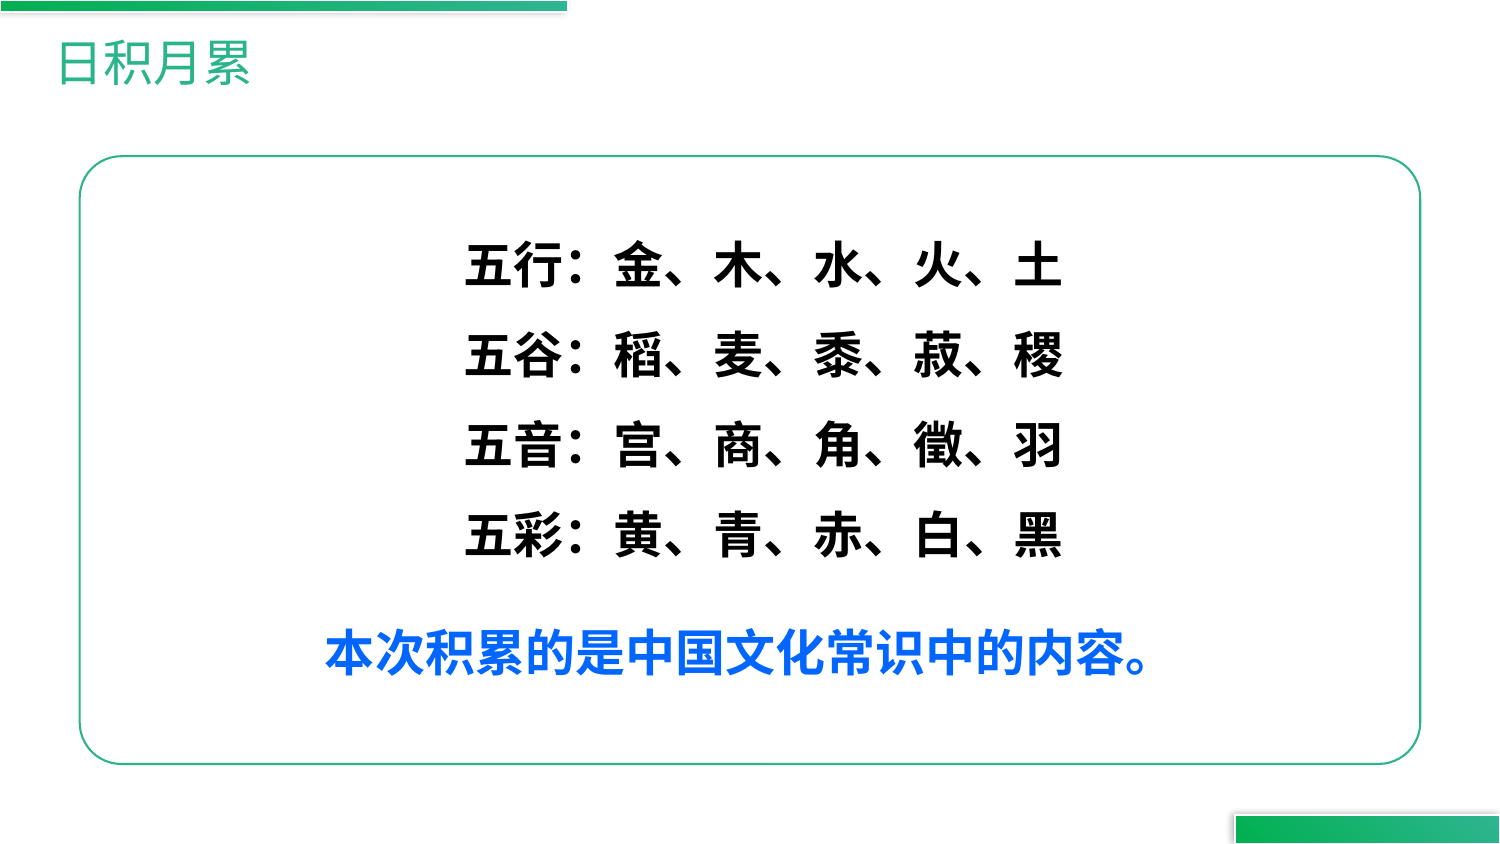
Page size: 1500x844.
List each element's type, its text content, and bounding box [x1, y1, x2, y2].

text_box 本次积累的是中国文化常识中的内容。 [172, 585, 1328, 705]
text_box 五行：金、木、水、火、土 五谷：稻、麦、黍、菽、稷 五音：宫、商、角、徵、羽 五彩：黄、青、赤、白、黑 [341, 198, 1187, 570]
list 日积月累 [41, 32, 471, 94]
